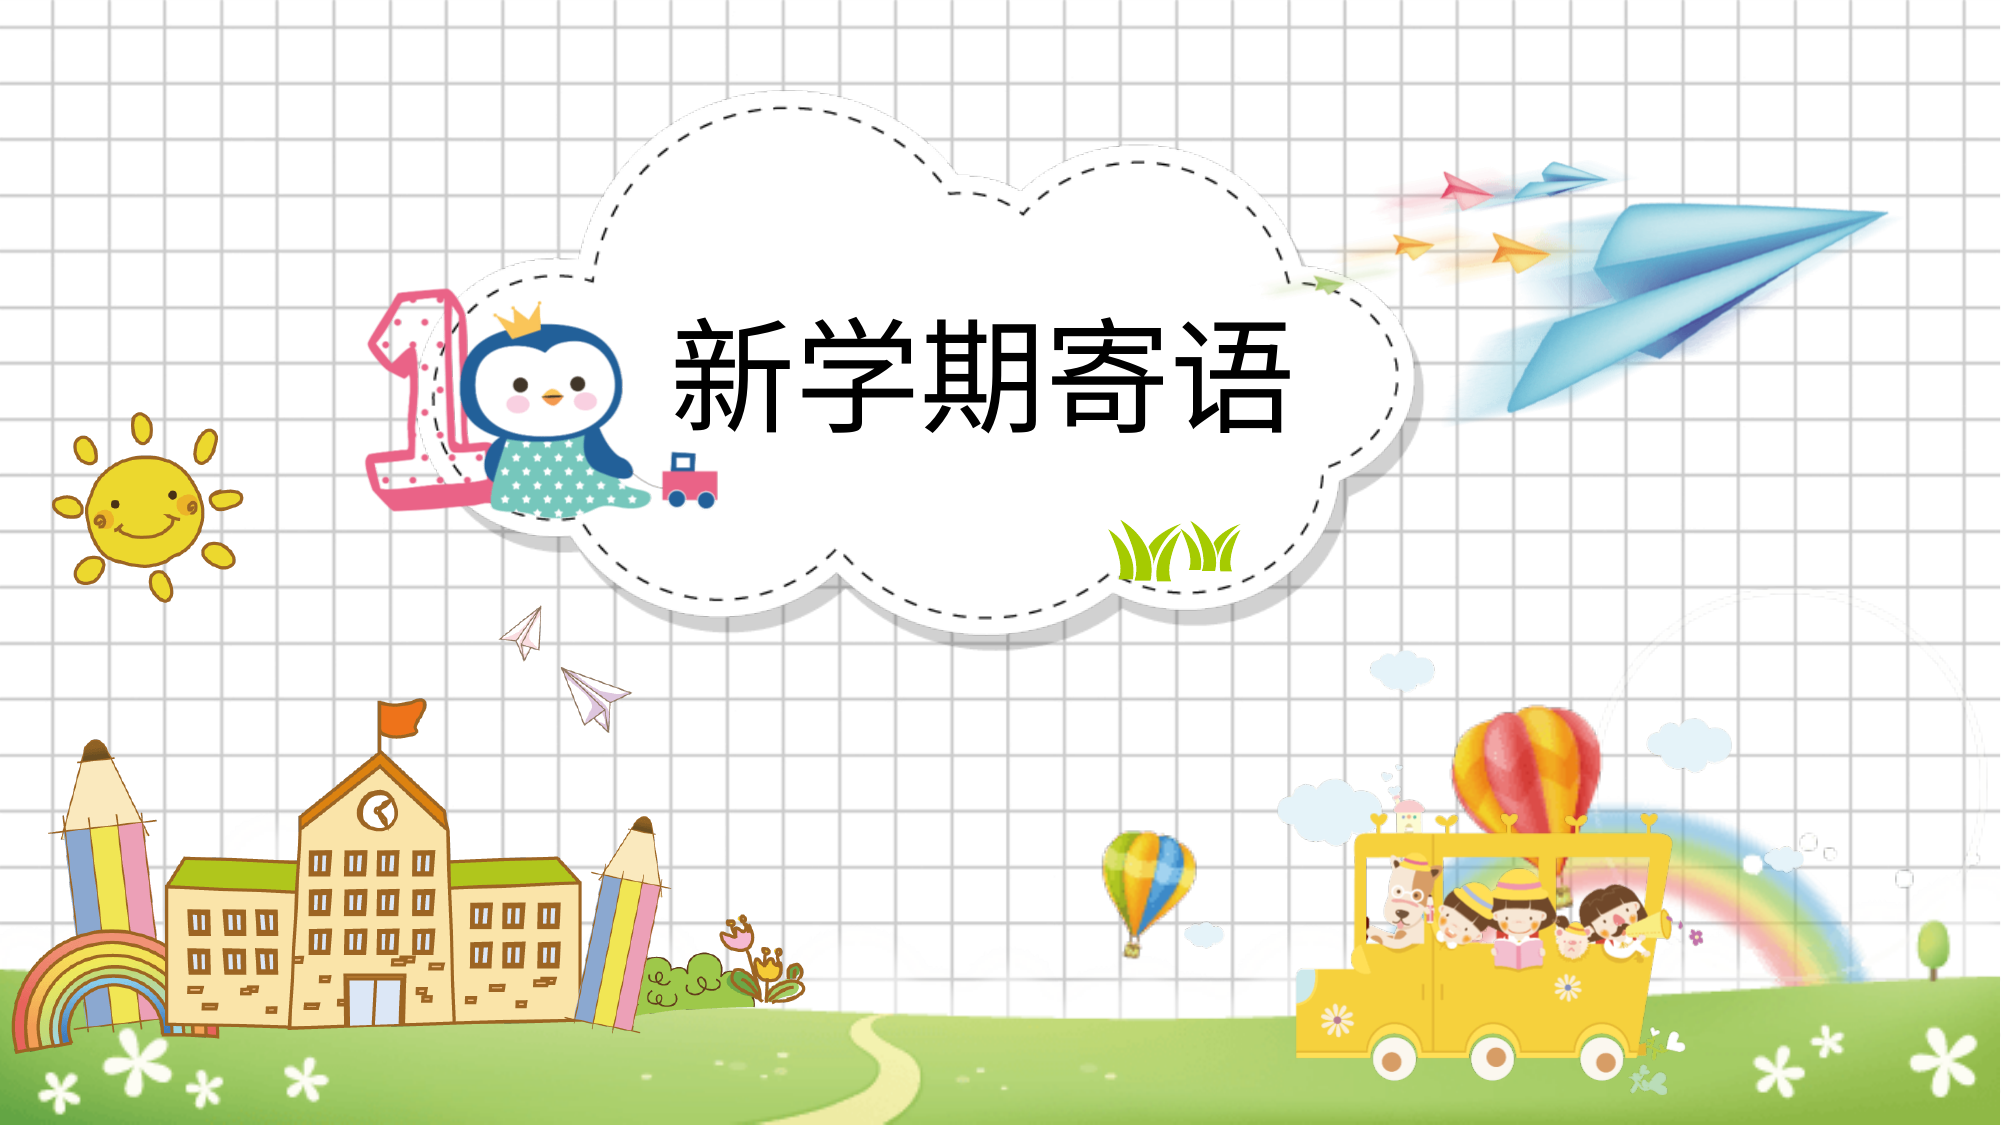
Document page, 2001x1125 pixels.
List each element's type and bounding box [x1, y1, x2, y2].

picture [0, 0, 2001, 1125]
text_box [1108, 519, 1241, 582]
